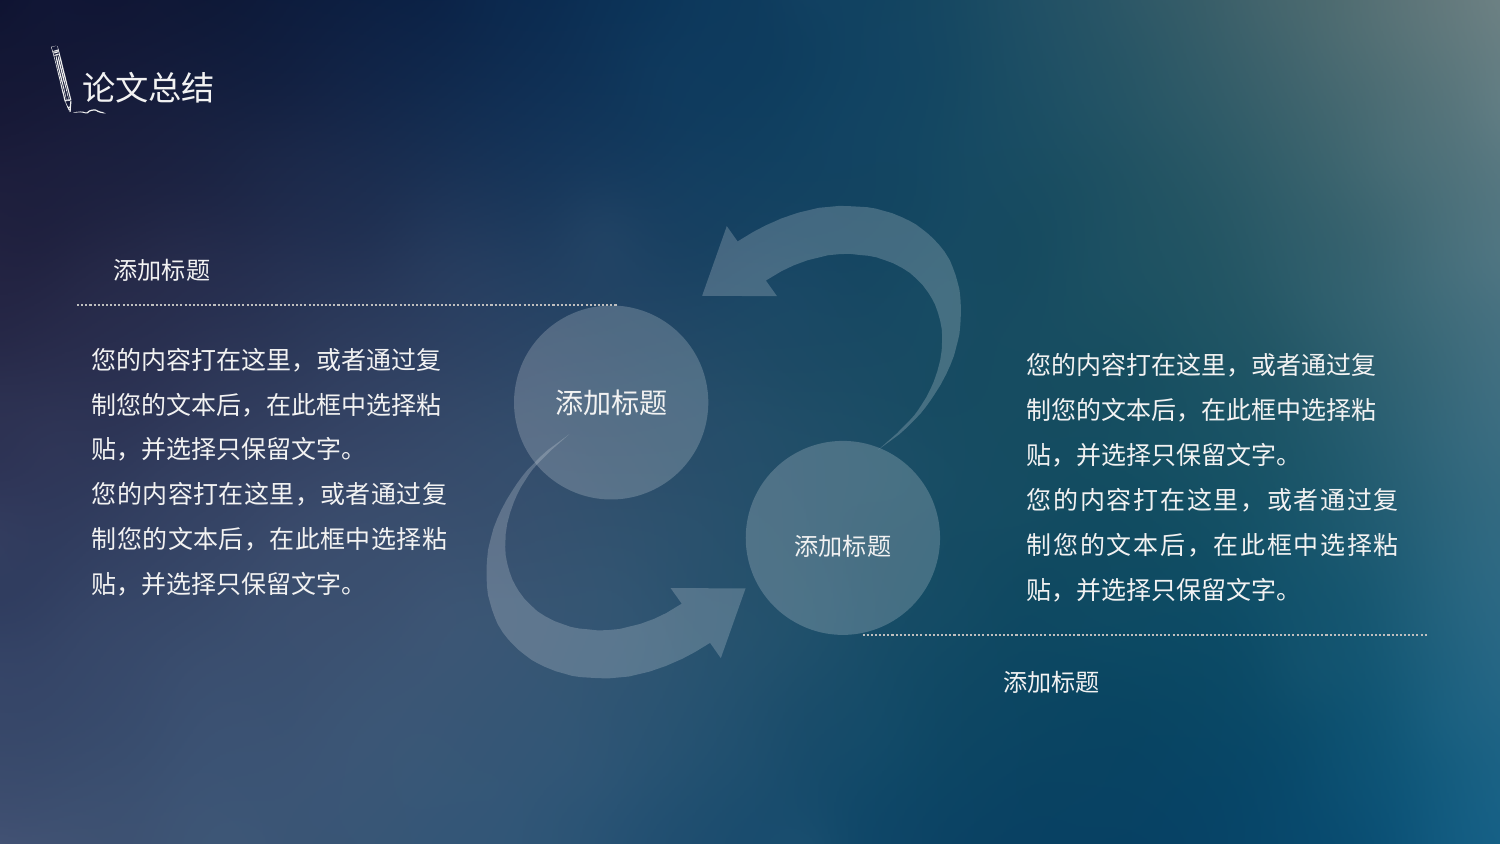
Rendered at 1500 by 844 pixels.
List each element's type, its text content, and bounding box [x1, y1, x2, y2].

text_box [486, 463, 746, 679]
text_box 添加标题 [514, 305, 709, 500]
text_box 论文总结 [67, 59, 357, 115]
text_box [862, 634, 1427, 690]
text_box 添加标题 [745, 440, 941, 635]
text_box [702, 205, 961, 448]
text_box 您的内容打在这里，或者通过复制您的文本后，在此框中选择粘贴，并选择只保留文字。 您的内容打在这里，或者通过复制您的文本后，在此框中选择粘贴，并选择只保留文字。 [1011, 327, 1415, 612]
picture [0, 0, 1500, 844]
text_box 您的内容打在这里，或者通过复制您的文本后，在此框中选择粘贴，并选择只保留文字。 您的内容打在这里，或者通过复制您的文本后，在此框中选择粘贴，并选择只保留文字。 [76, 321, 463, 651]
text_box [76, 229, 619, 306]
